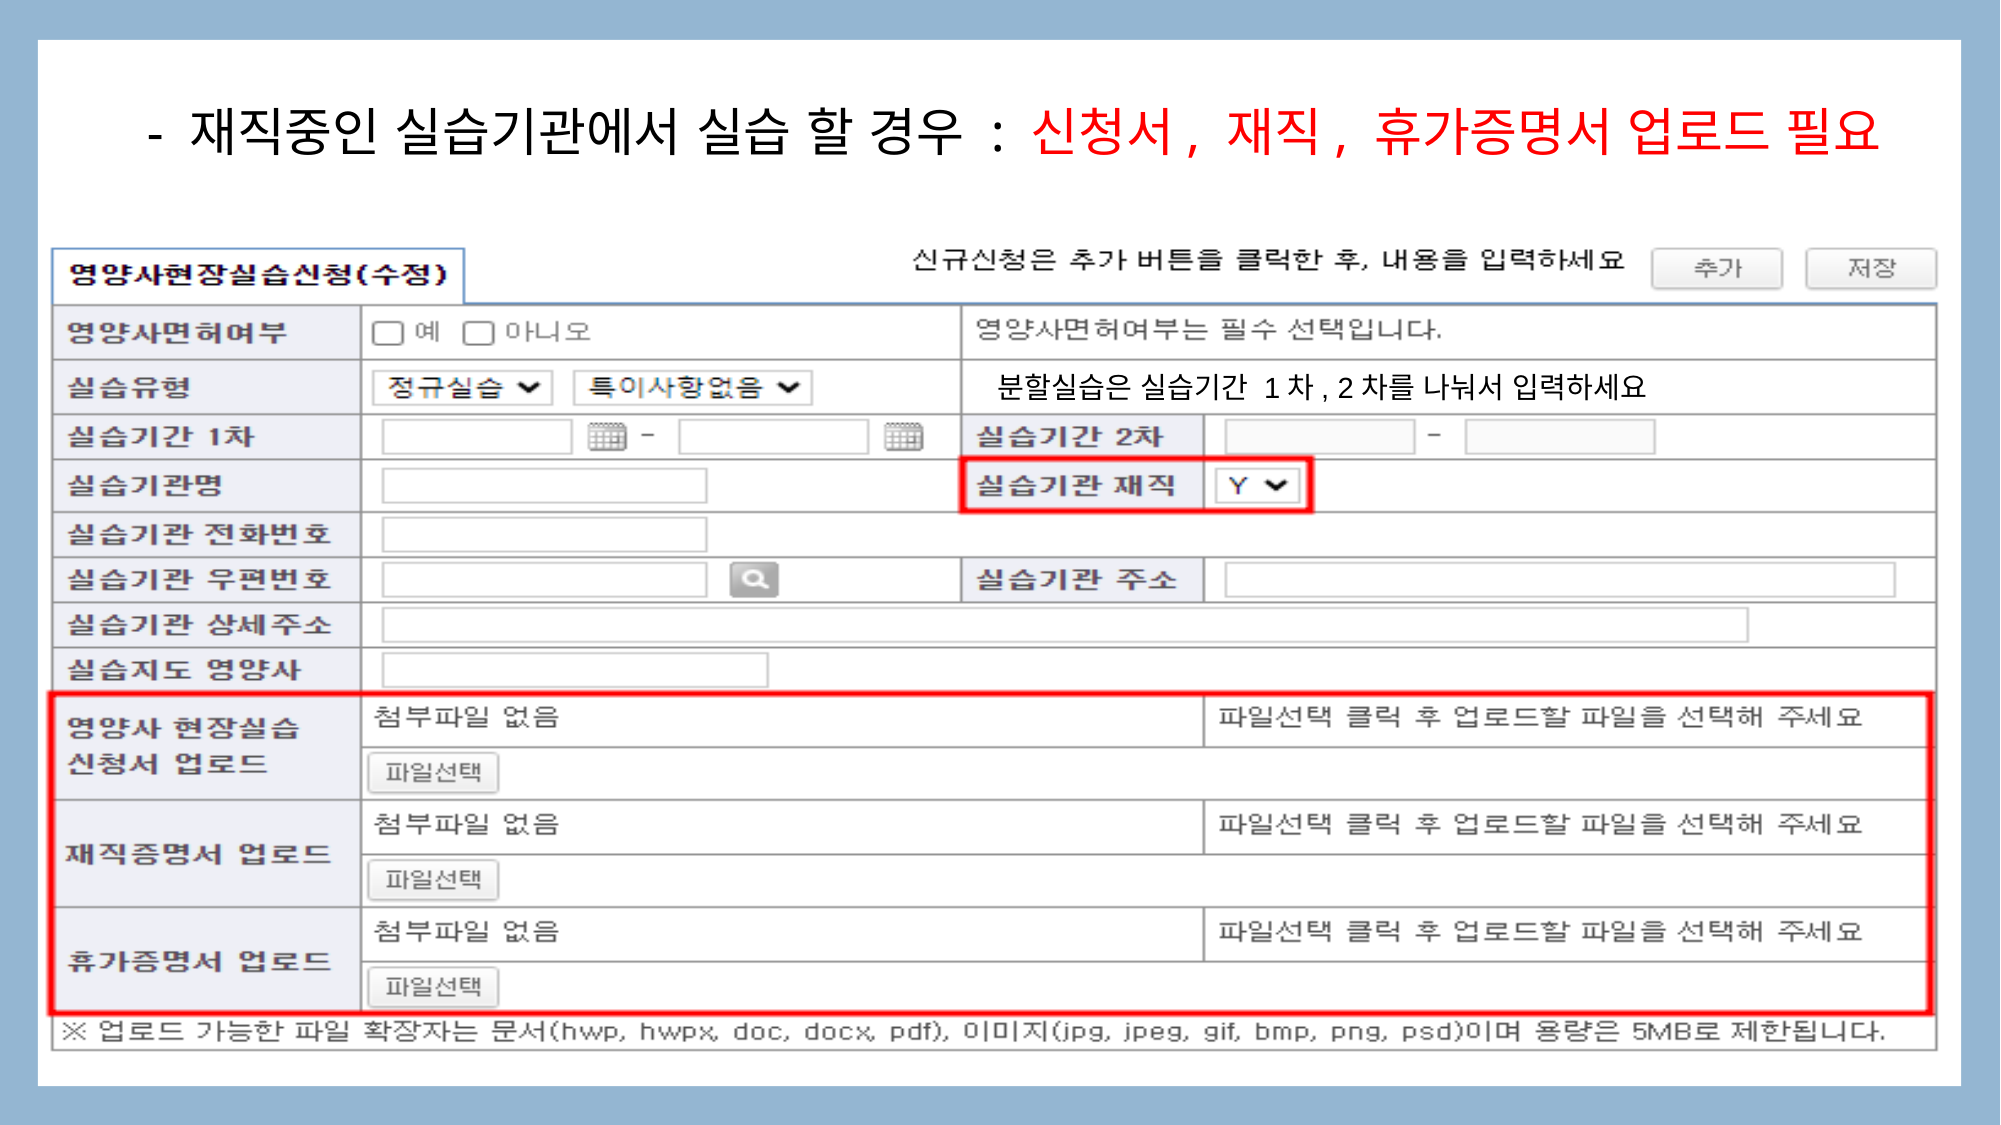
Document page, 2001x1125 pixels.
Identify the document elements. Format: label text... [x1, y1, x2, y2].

picture [42, 234, 1958, 1060]
text_box - 재직중인 실습기관에서 실습 할 경우 : 신청서, 재직, 휴가증명서 업로드 필요 [132, 60, 1896, 170]
